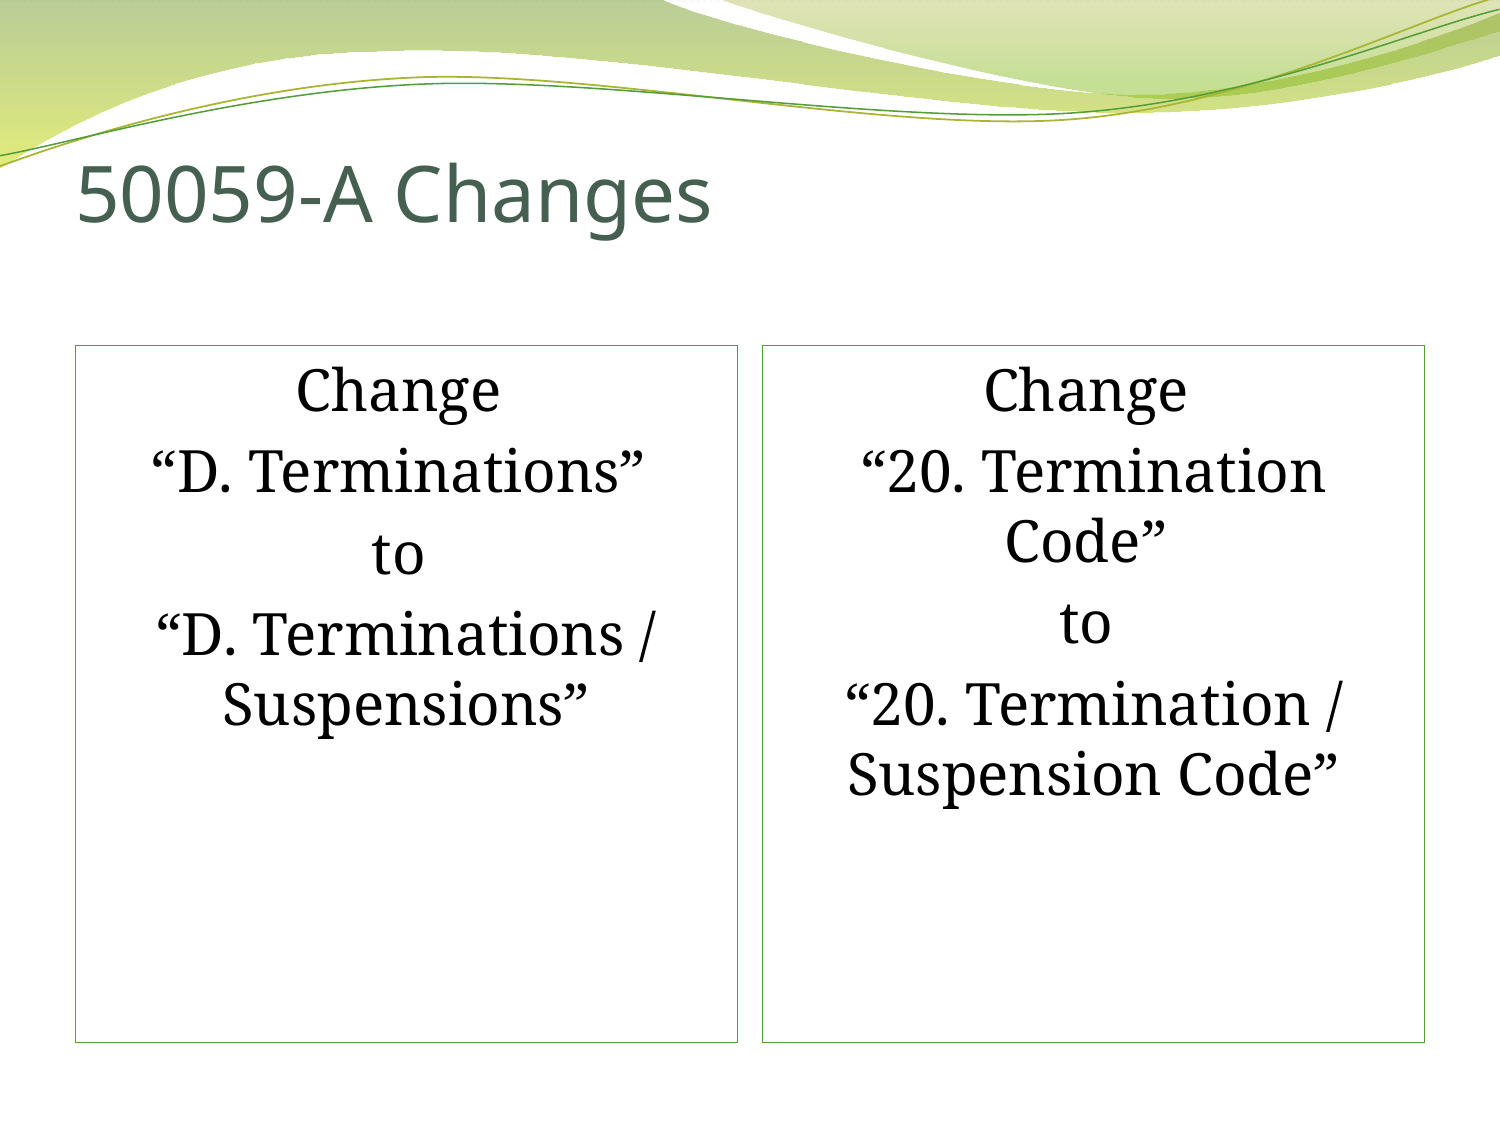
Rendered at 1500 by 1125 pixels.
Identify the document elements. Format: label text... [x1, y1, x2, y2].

list Change “D. Terminations” to “D. Terminations / Suspensions” [75, 345, 738, 1043]
list Change “20. Termination Code” to “20. Termination / Suspension Code” [762, 345, 1425, 1043]
title 50059-A Changes [75, 115, 1425, 239]
